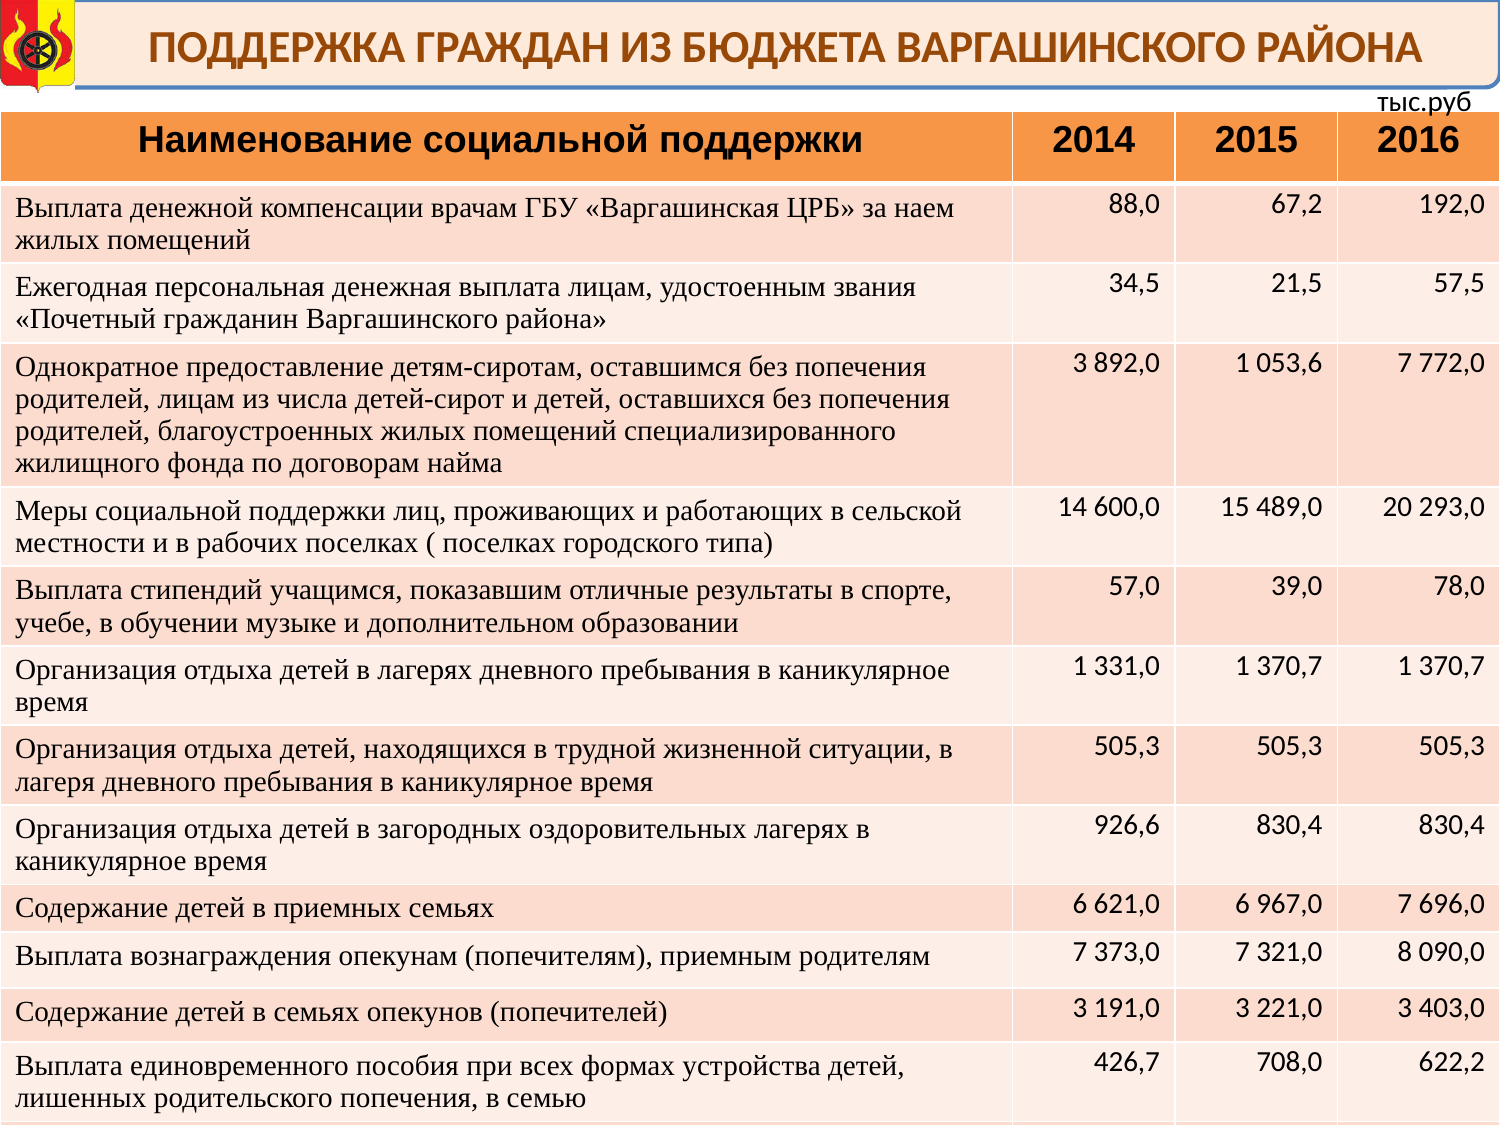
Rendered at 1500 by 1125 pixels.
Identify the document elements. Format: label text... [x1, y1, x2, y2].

table_cell Меры социальной поддержки лиц, проживающих и работающих в сельской местности и в рабочих поселках ( поселках городского типа) [1, 488, 1012, 565]
table_cell 67,2 [1176, 186, 1337, 262]
table_cell 20 293,0 [1338, 488, 1499, 565]
table_cell 14 600,0 [1013, 488, 1174, 565]
table_cell 39,0 [1176, 567, 1337, 645]
picture [0, 0, 76, 94]
table_header 2016 [1338, 112, 1499, 181]
table_cell 192,0 [1338, 186, 1499, 262]
table_cell 830,4 [1176, 806, 1337, 884]
table_cell 1 370,7 [1176, 647, 1337, 724]
table_cell 57,0 [1013, 567, 1174, 645]
table_cell 88,0 [1013, 186, 1174, 262]
table_cell 426,7 [1013, 1043, 1174, 1121]
table_header 2015 [1176, 112, 1337, 181]
table_cell Содержание детей в приемных семьях [1, 885, 1012, 931]
table_cell 1 331,0 [1013, 647, 1174, 724]
table_cell 505,3 [1176, 726, 1337, 804]
table_cell 3 191,0 [1013, 989, 1174, 1041]
table_cell 3 892,0 [1013, 344, 1174, 486]
table_cell 8 090,0 [1338, 933, 1499, 987]
table_cell 34,5 [1013, 264, 1174, 342]
text_box тыс.руб [1362, 74, 1500, 125]
table_cell Содержание детей в семьях опекунов (попечителей) [1, 989, 1012, 1041]
table_header 2014 [1013, 112, 1174, 181]
table_cell 926,6 [1013, 806, 1174, 884]
table_cell Однократное предоставление детям-сиротам, оставшимся без попечения родителей, лицам из числа детей-сирот и детей, оставшихся без попечения родителей, благоустроенных жилых помещений специализированного жилищного фонда по договорам найма [1, 344, 1012, 486]
table_header Наименование социальной поддержки [1, 112, 1012, 181]
table_cell Выплата вознаграждения опекунам (попечителям), приемным родителям [1, 933, 1012, 987]
table_cell 830,4 [1338, 806, 1499, 884]
table_cell 57,5 [1338, 264, 1499, 342]
text_box ПОДДЕРЖКА ГРАЖДАН ИЗ БЮДЖЕТА ВАРГАШИНСКОГО РАЙОНА [76, 0, 1500, 90]
table_cell 21,5 [1176, 264, 1337, 342]
table_cell Организация отдыха детей в лагерях дневного пребывания в каникулярное время [1, 647, 1012, 724]
table_cell Выплата стипендий учащимся, показавшим отличные результаты в спорте, учебе, в обучении музыке и дополнительном образовании [1, 567, 1012, 645]
table_cell 15 489,0 [1176, 488, 1337, 565]
table_cell 7 772,0 [1338, 344, 1499, 486]
table_cell 708,0 [1176, 1043, 1337, 1121]
table_cell Организация отдыха детей в загородных оздоровительных лагерях в каникулярное время [1, 806, 1012, 884]
table_cell 78,0 [1338, 567, 1499, 645]
table_cell 6 621,0 [1013, 885, 1174, 931]
table_cell 7 696,0 [1338, 885, 1499, 931]
table_cell Ежегодная персональная денежная выплата лицам, удостоенным звания «Почетный гражданин Варгашинского района» [1, 264, 1012, 342]
table_cell 505,3 [1013, 726, 1174, 804]
table_cell Выплата денежной компенсации врачам ГБУ «Варгашинская ЦРБ» за наем жилых помещений [1, 186, 1012, 262]
table_cell Организация отдыха детей, находящихся в трудной жизненной ситуации, в лагеря дневного пребывания в каникулярное время [1, 726, 1012, 804]
table_cell 1 370,7 [1338, 647, 1499, 724]
table_cell 1 053,6 [1176, 344, 1337, 486]
table_cell 505,3 [1338, 726, 1499, 804]
table_cell 7 373,0 [1013, 933, 1174, 987]
table_cell 3 221,0 [1176, 989, 1337, 1041]
table_cell Выплата единовременного пособия при всех формах устройства детей, лишенных родительского попечения, в семью [1, 1043, 1012, 1121]
table_cell 6 967,0 [1176, 885, 1337, 931]
table_cell 7 321,0 [1176, 933, 1337, 987]
table_cell 3 403,0 [1338, 989, 1499, 1041]
table_cell 622,2 [1338, 1043, 1499, 1121]
